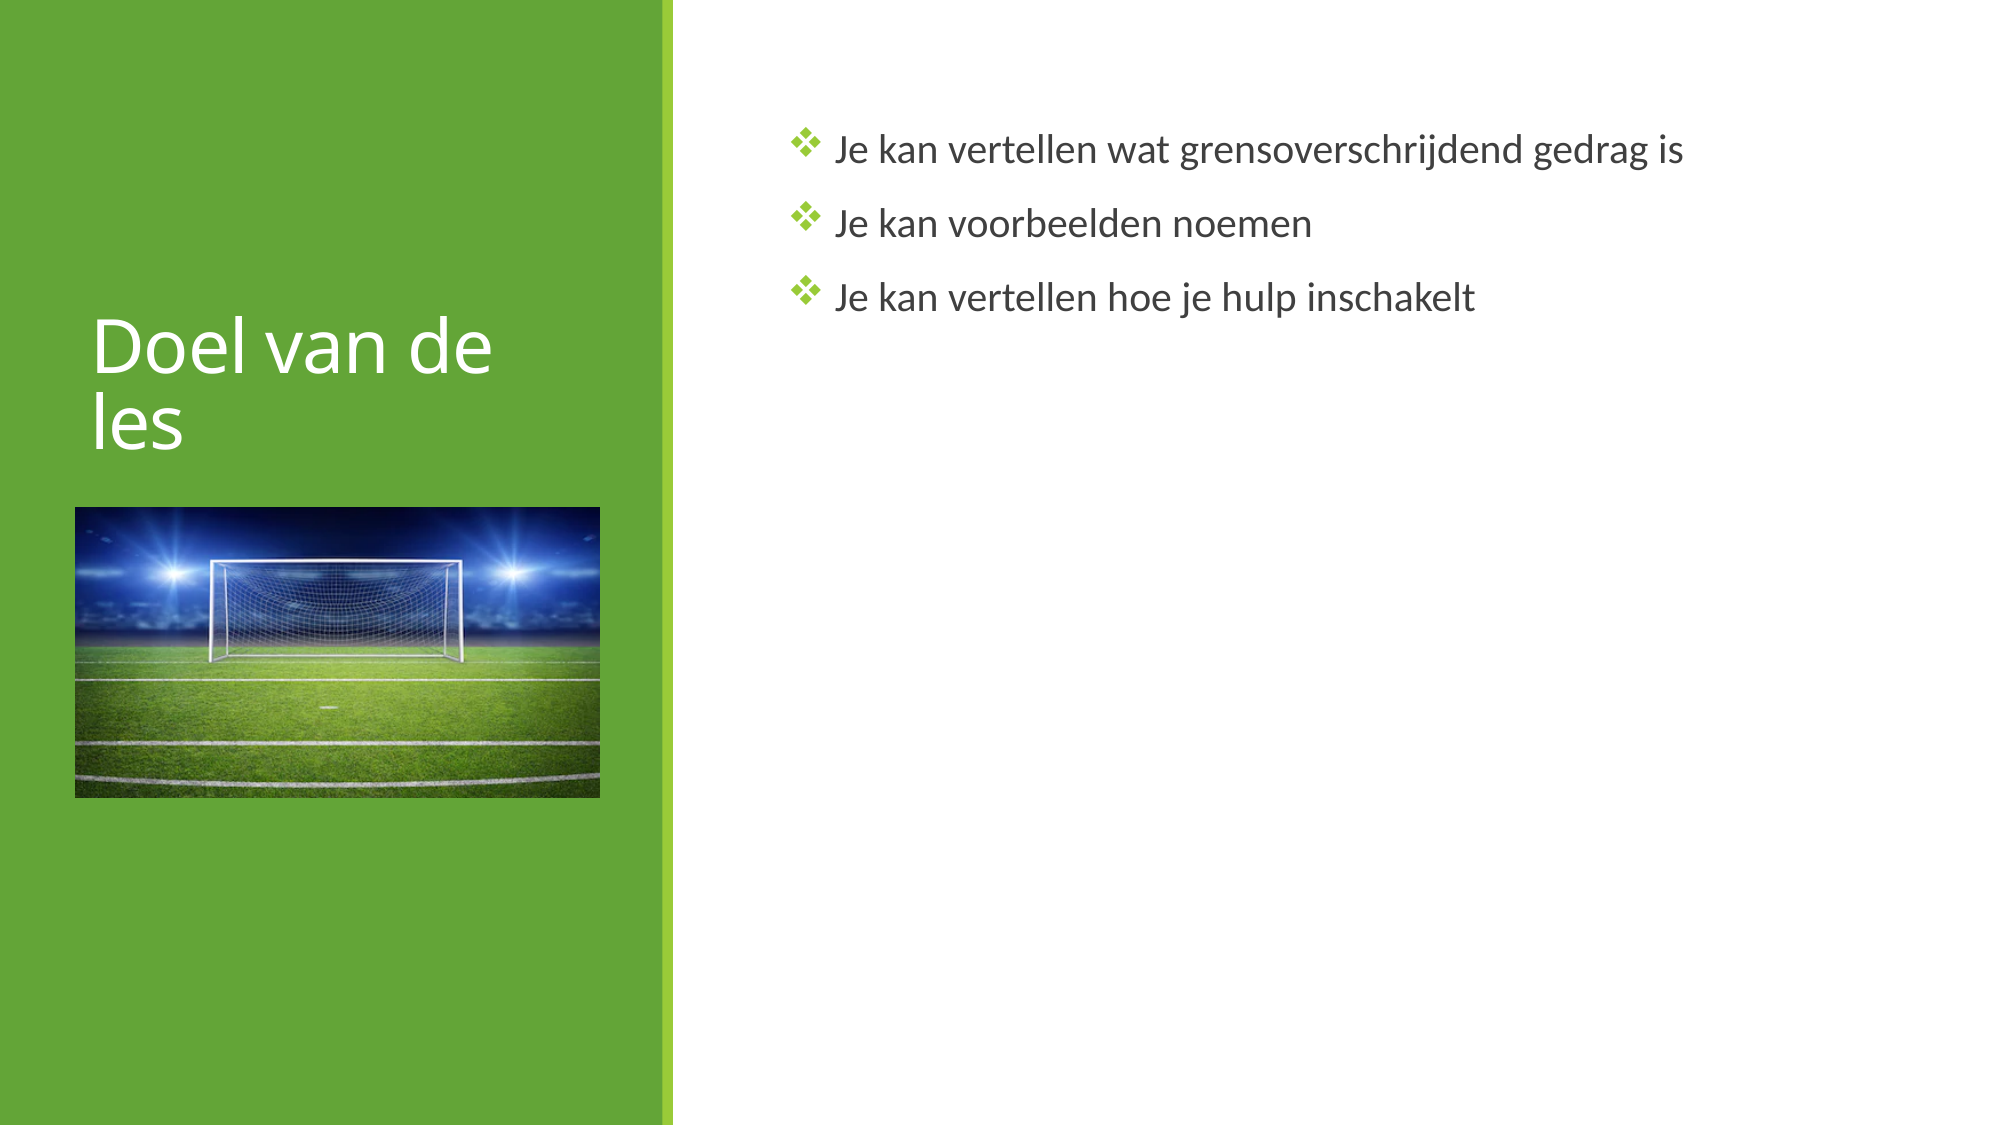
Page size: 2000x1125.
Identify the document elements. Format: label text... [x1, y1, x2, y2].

list Je kan vertellen wat grensoverschrijdend gedrag is Je kan voorbeelden noemen Je kan vertellen hoe je hulp inschakelt [787, 120, 1852, 983]
title Doel van de les [75, 97, 600, 473]
picture [74, 507, 601, 798]
